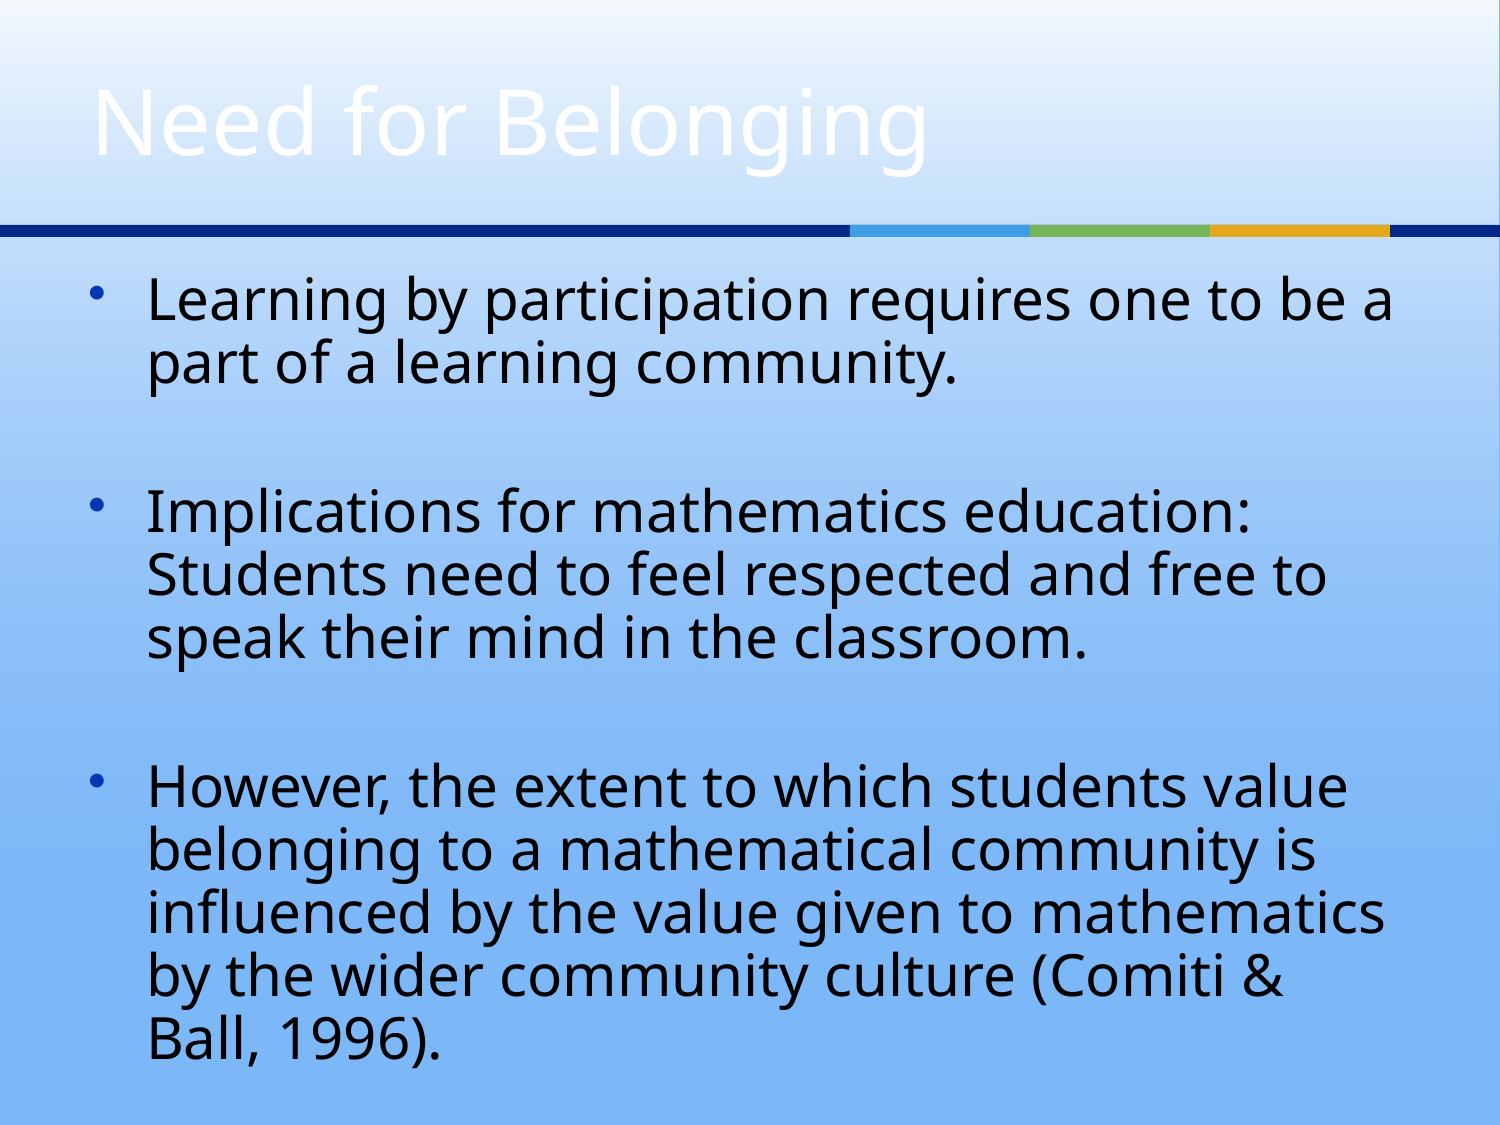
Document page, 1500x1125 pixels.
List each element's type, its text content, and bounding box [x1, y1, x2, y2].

list Learning by participation requires one to be a part of a learning community. Implications for mathematics education: Students need to feel respected and free to speak their mind in the classroom. However, the extent to which students value belonging to a mathematical community is influenced by the value given to mathematics by the wider community culture (Comiti & Ball, 1996). [75, 262, 1425, 1005]
title Need for Belonging [75, 24, 1425, 213]
